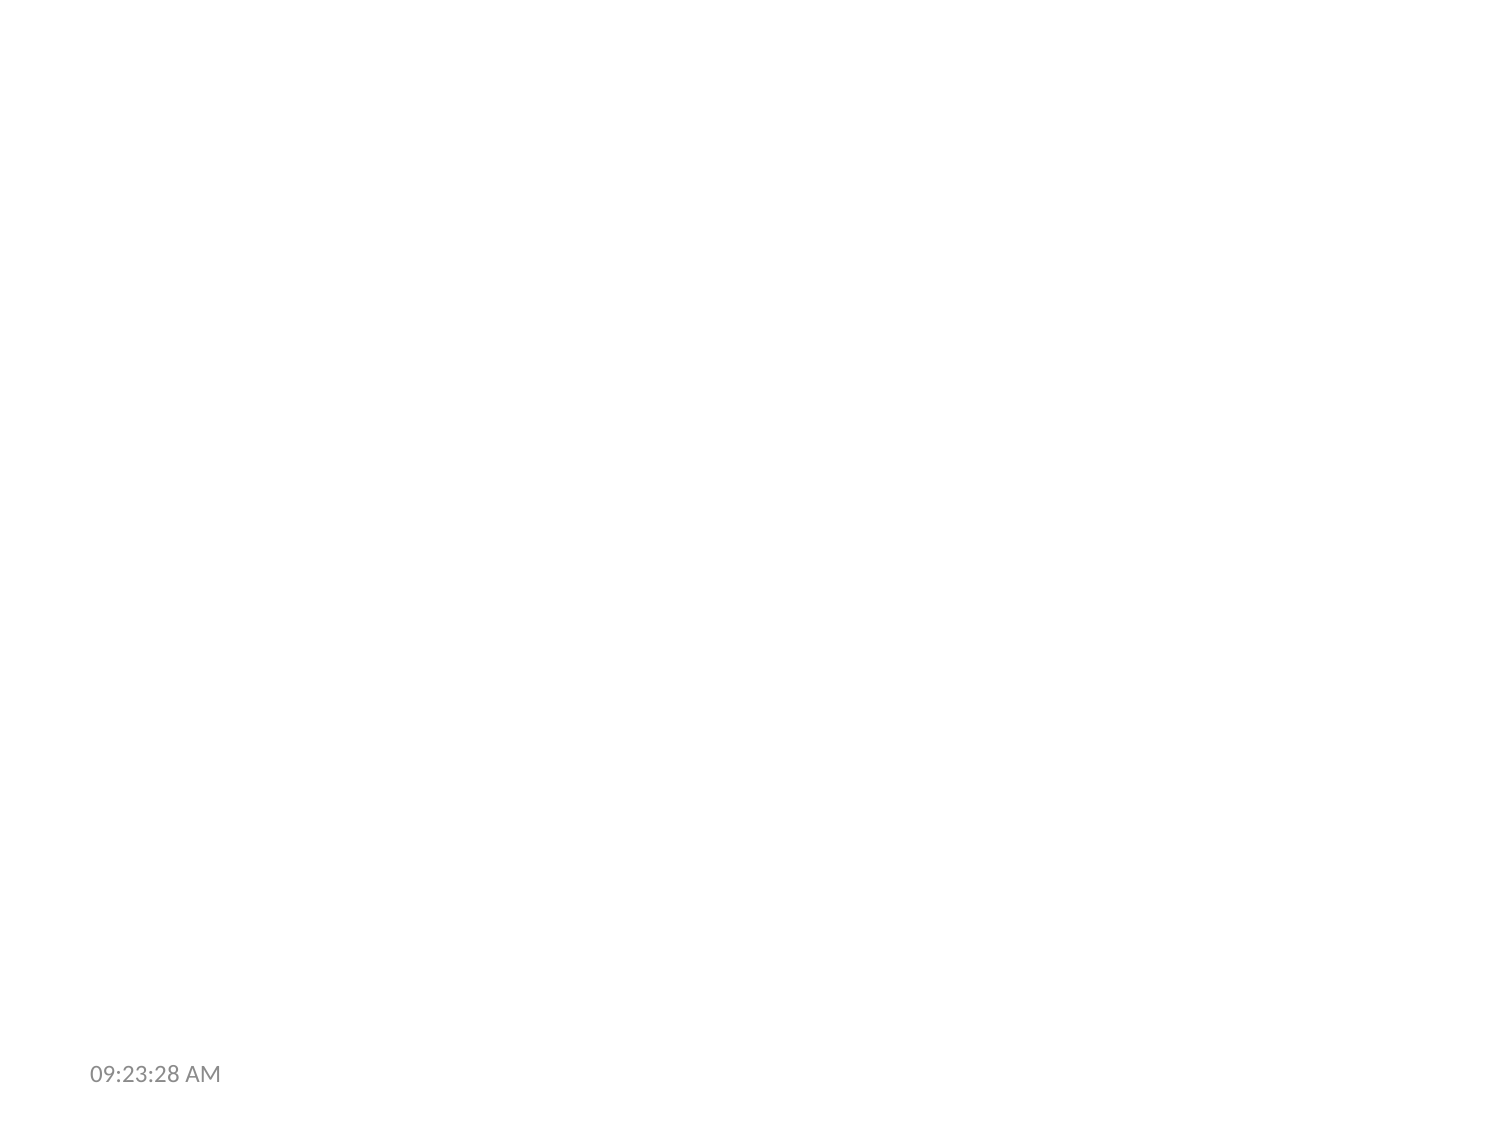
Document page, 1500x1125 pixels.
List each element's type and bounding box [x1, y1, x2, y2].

slide_number [75, 1042, 425, 1103]
